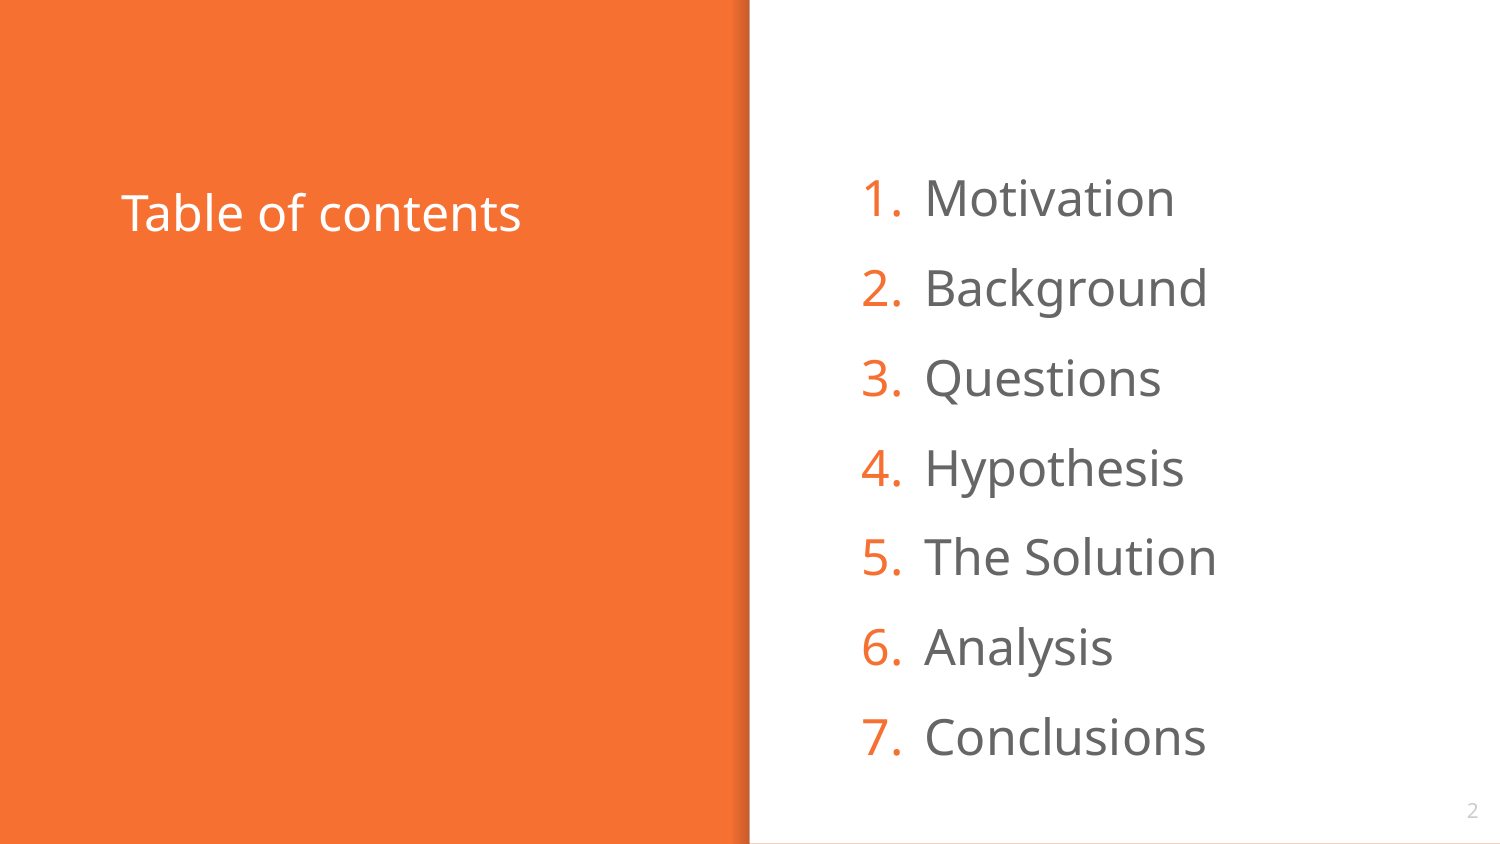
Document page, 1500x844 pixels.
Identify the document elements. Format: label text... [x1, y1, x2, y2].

slide_number ‹#› [1403, 779, 1494, 844]
title Table of contents [106, 166, 639, 327]
list Motivation Background Questions Hypothesis The Solution Analysis Conclusions [834, 142, 1404, 651]
